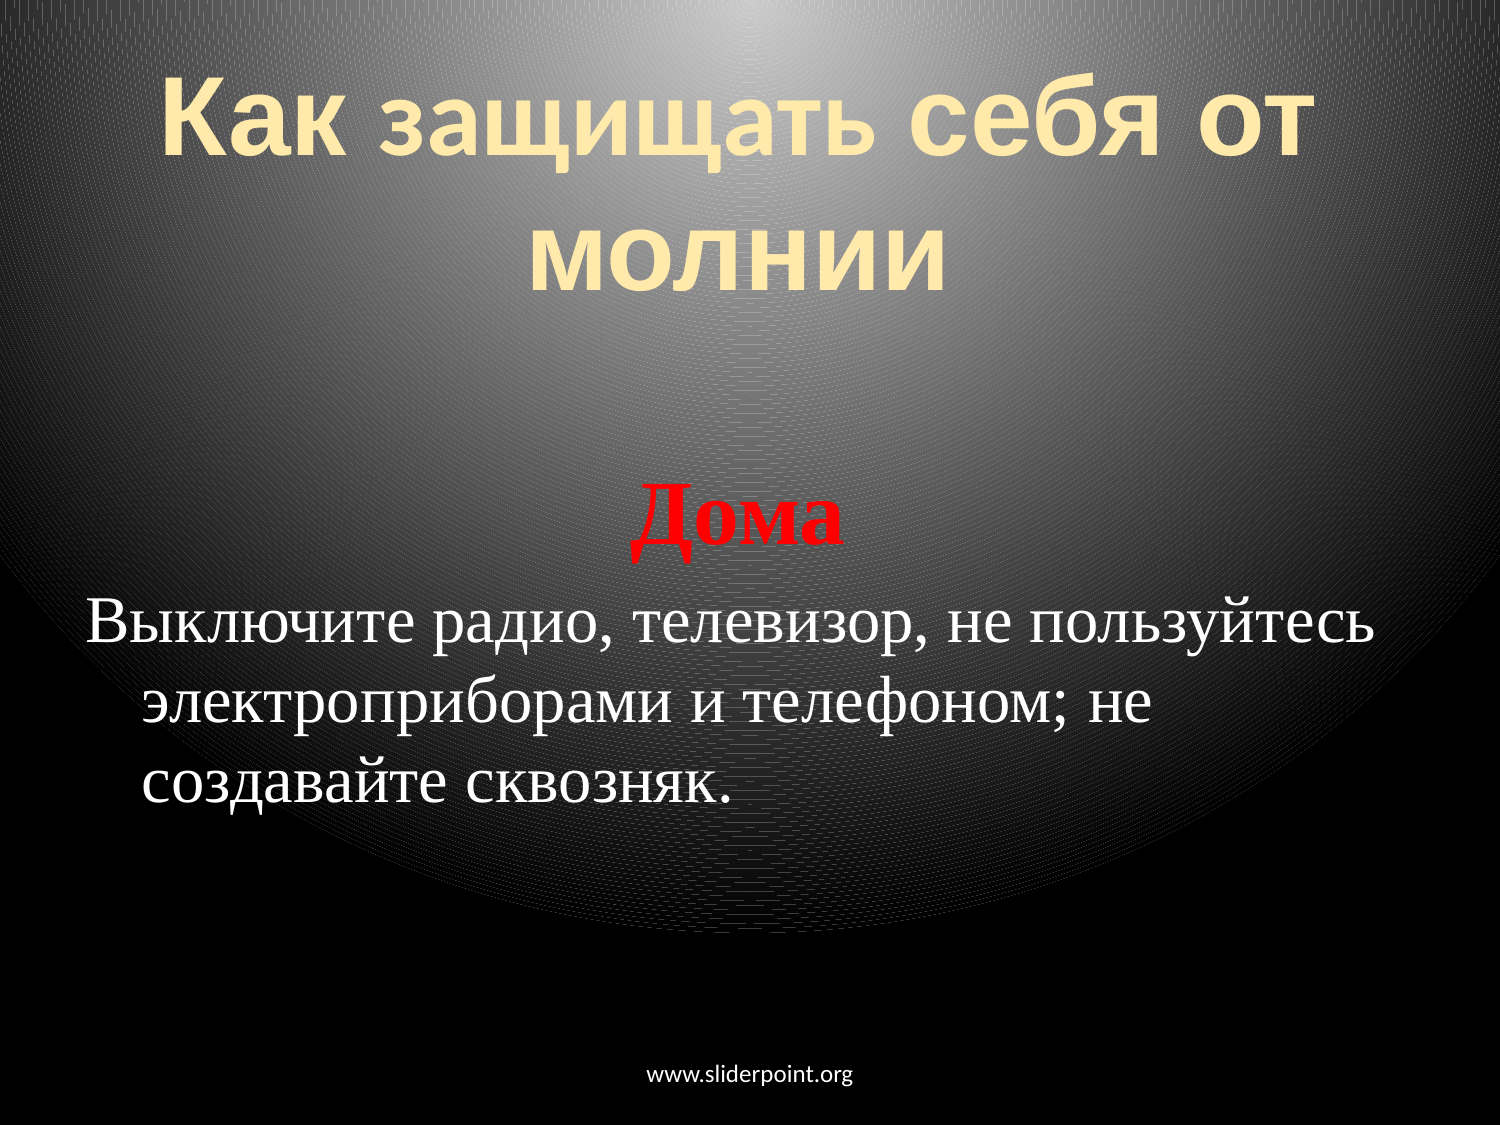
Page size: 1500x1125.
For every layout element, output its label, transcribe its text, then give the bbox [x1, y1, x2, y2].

footer www.sliderpoint.org [512, 1042, 988, 1103]
list Дома Выключите радио, телевизор, не пользуйтесь электроприборами и телефоном; не создавайте сквозняк. [70, 445, 1407, 1079]
text_box Как защищать себя от молнии [11, 35, 1465, 320]
